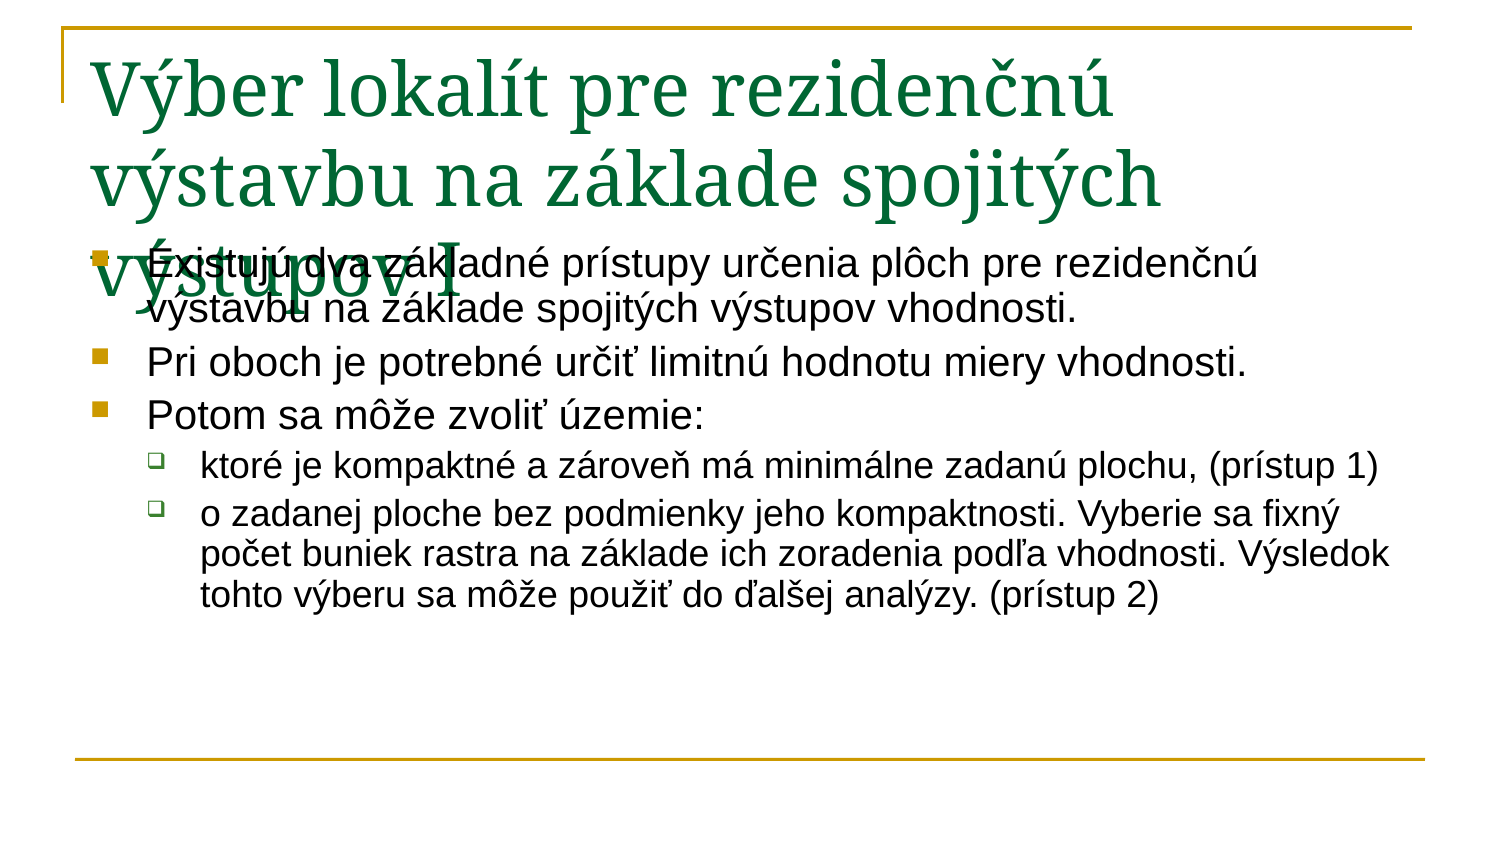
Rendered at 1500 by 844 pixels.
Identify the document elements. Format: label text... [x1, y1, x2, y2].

list Existujú dva základné prístupy určenia plôch pre rezidenčnú výstavbu na základe spojitých výstupov vhodnosti. Pri oboch je potrebné určiť limitnú hodnotu miery vhodnosti. Potom sa môže zvoliť územie: ktoré je kompaktné a zároveň má minimálne zadanú plochu, (prístup 1) o zadanej ploche bez podmienky jeho kompaktnosti. Vyberie sa fixný počet buniek rastra na základe ich zoradenia podľa vhodnosti. Výsledok tohto výberu sa môže použiť do ďalšej analýzy. (prístup 2) [74, 234, 1426, 755]
title Výber lokalít pre rezidenčnú výstavbu na základe spojitých výstupov I [74, 33, 1426, 175]
